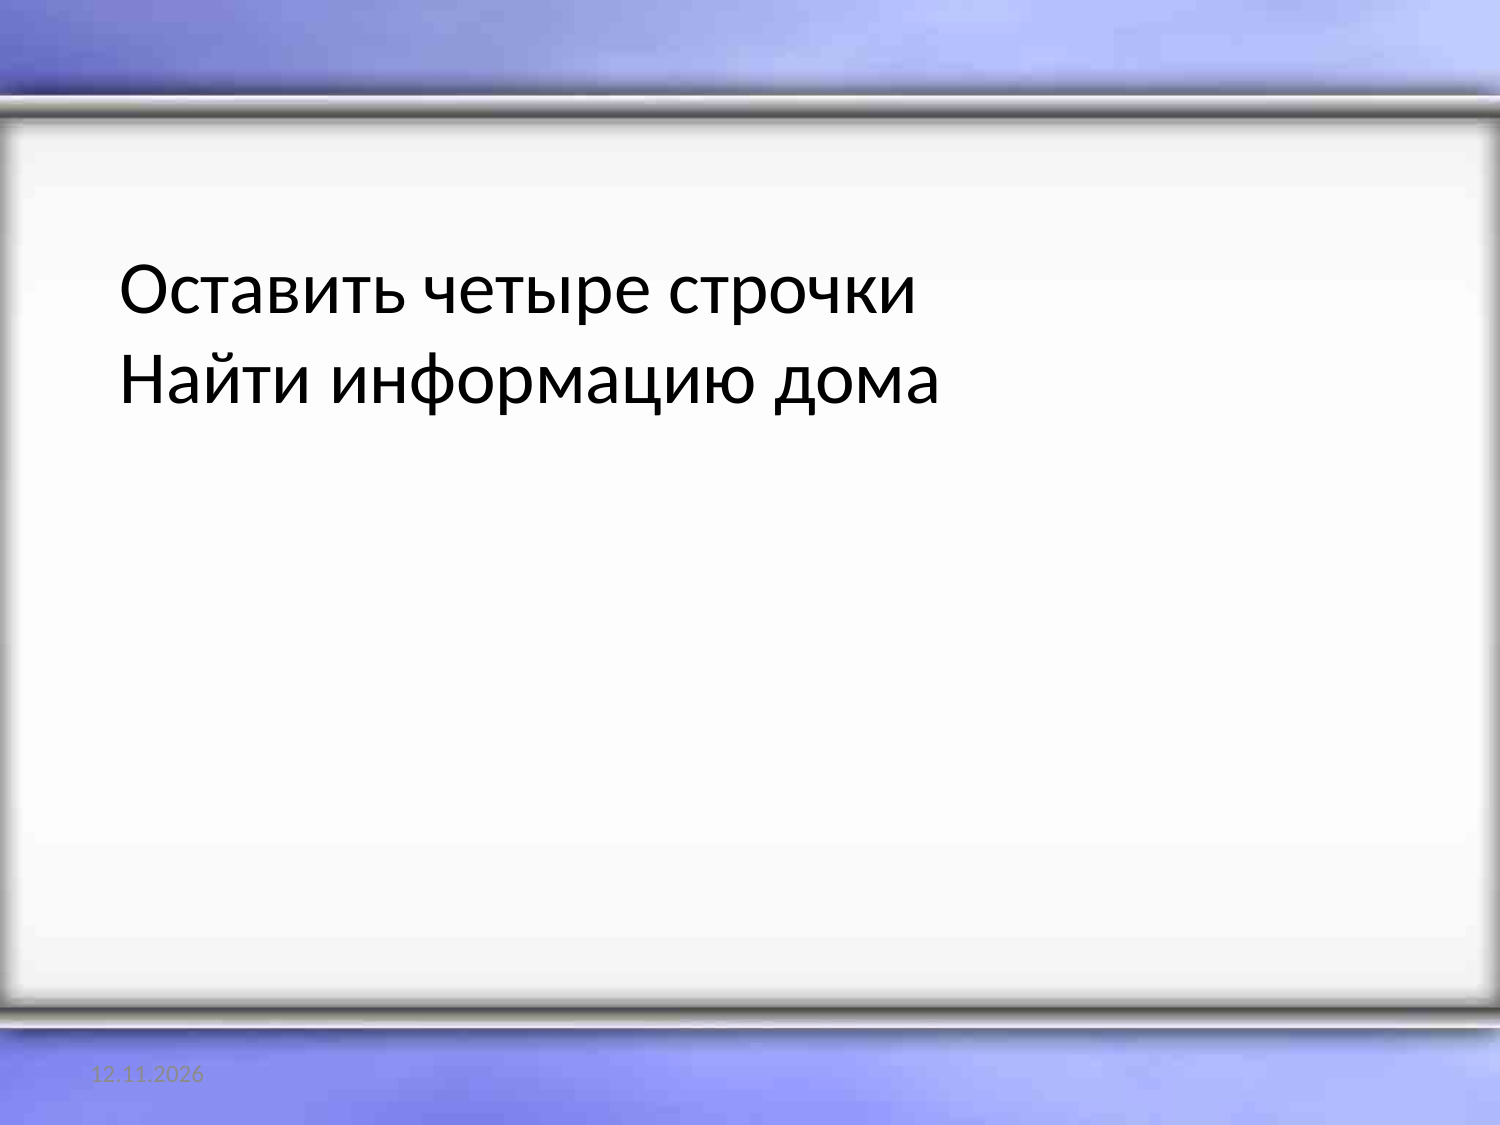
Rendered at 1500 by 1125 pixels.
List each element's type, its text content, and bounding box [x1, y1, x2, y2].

picture [0, 0, 1500, 1125]
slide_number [75, 1042, 425, 1103]
text_box Оставить четыре строчки Найти информацию дома [104, 231, 957, 427]
